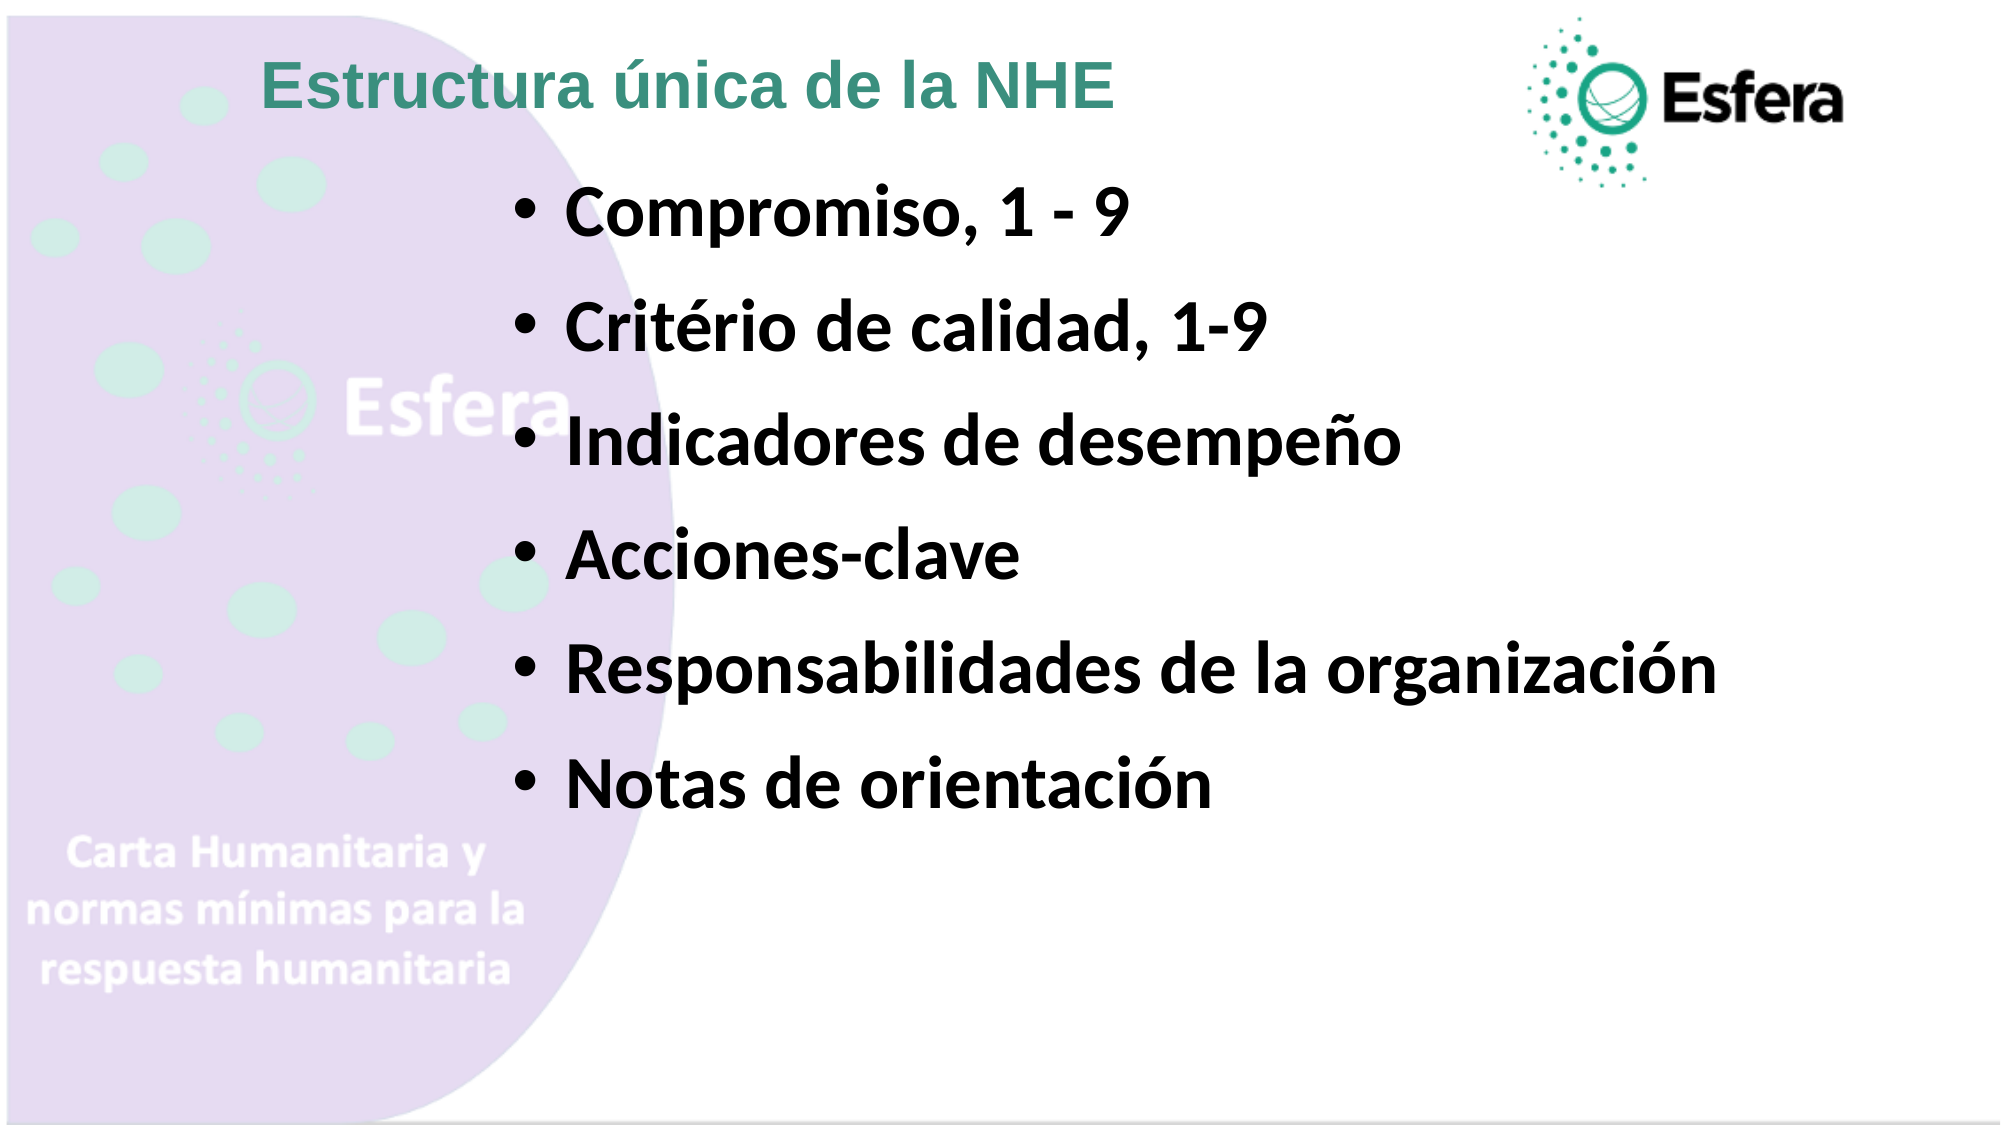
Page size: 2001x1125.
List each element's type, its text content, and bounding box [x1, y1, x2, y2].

text_box Compromiso, 1 - 9 Critério de calidad, 1-9 Indicadores de desempeño Acciones-clave Responsabilidades de la organización Notas de orientación [497, 164, 1763, 997]
picture [0, 0, 2001, 1125]
text_box Estructura única de la NHE [86, 37, 1291, 127]
